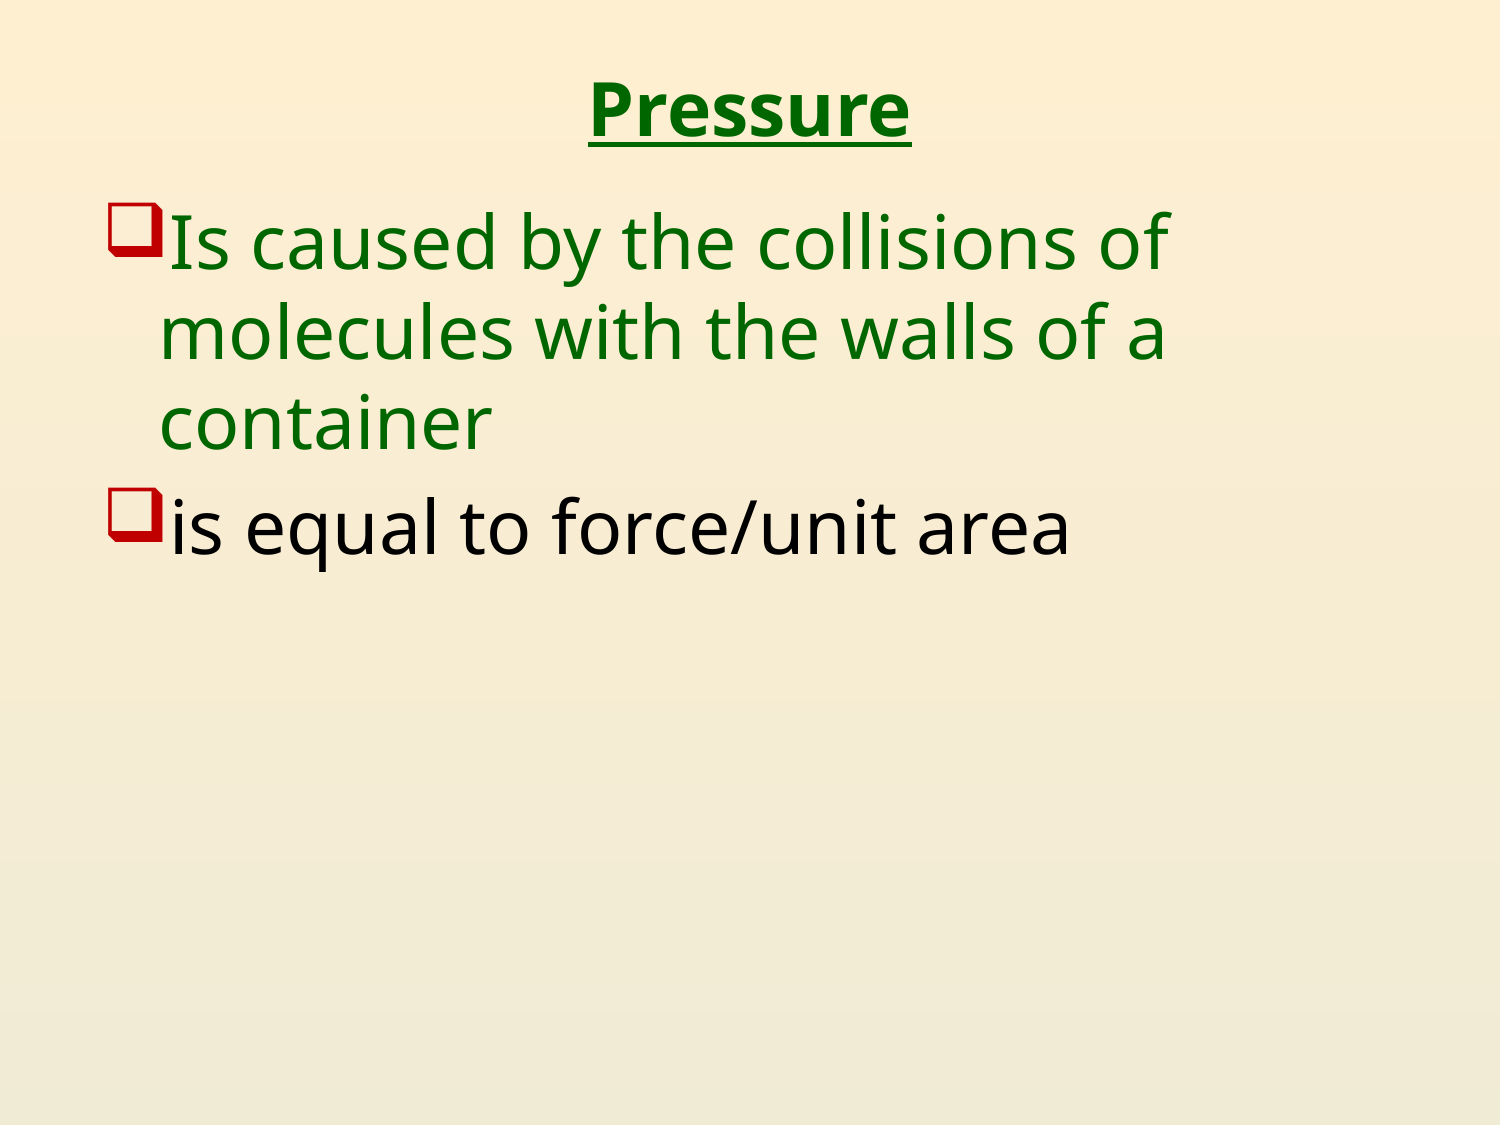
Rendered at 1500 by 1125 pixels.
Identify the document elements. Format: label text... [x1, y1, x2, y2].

list Is caused by the collisions of molecules with the walls of a container is equal to force/unit area [87, 187, 1450, 538]
title Pressure [487, 49, 1013, 163]
